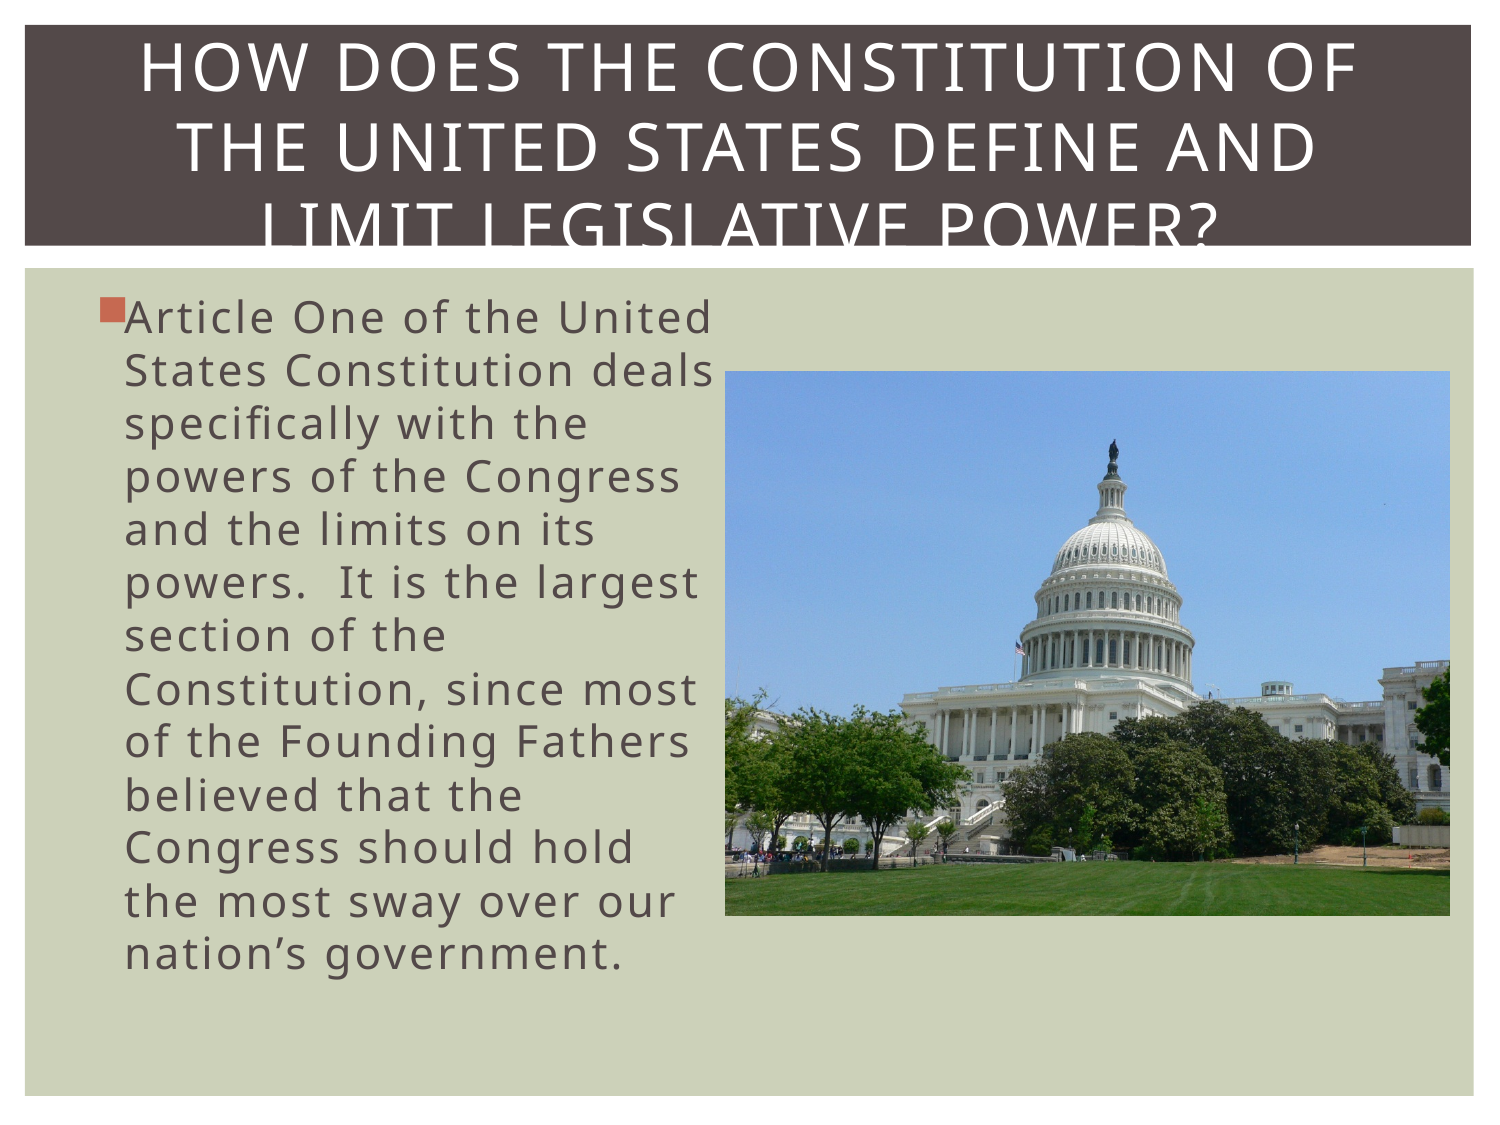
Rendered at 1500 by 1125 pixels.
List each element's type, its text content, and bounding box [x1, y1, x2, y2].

list Article One of the United States Constitution deals specifically with the powers of the Congress and the limits on its powers. It is the largest section of the Constitution, since most of the Founding Fathers believed that the Congress should hold the most sway over our nation’s government. [75, 281, 738, 1005]
title How does the constitution of the united states define and limit legislative power? [62, 58, 1438, 232]
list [724, 371, 1451, 916]
